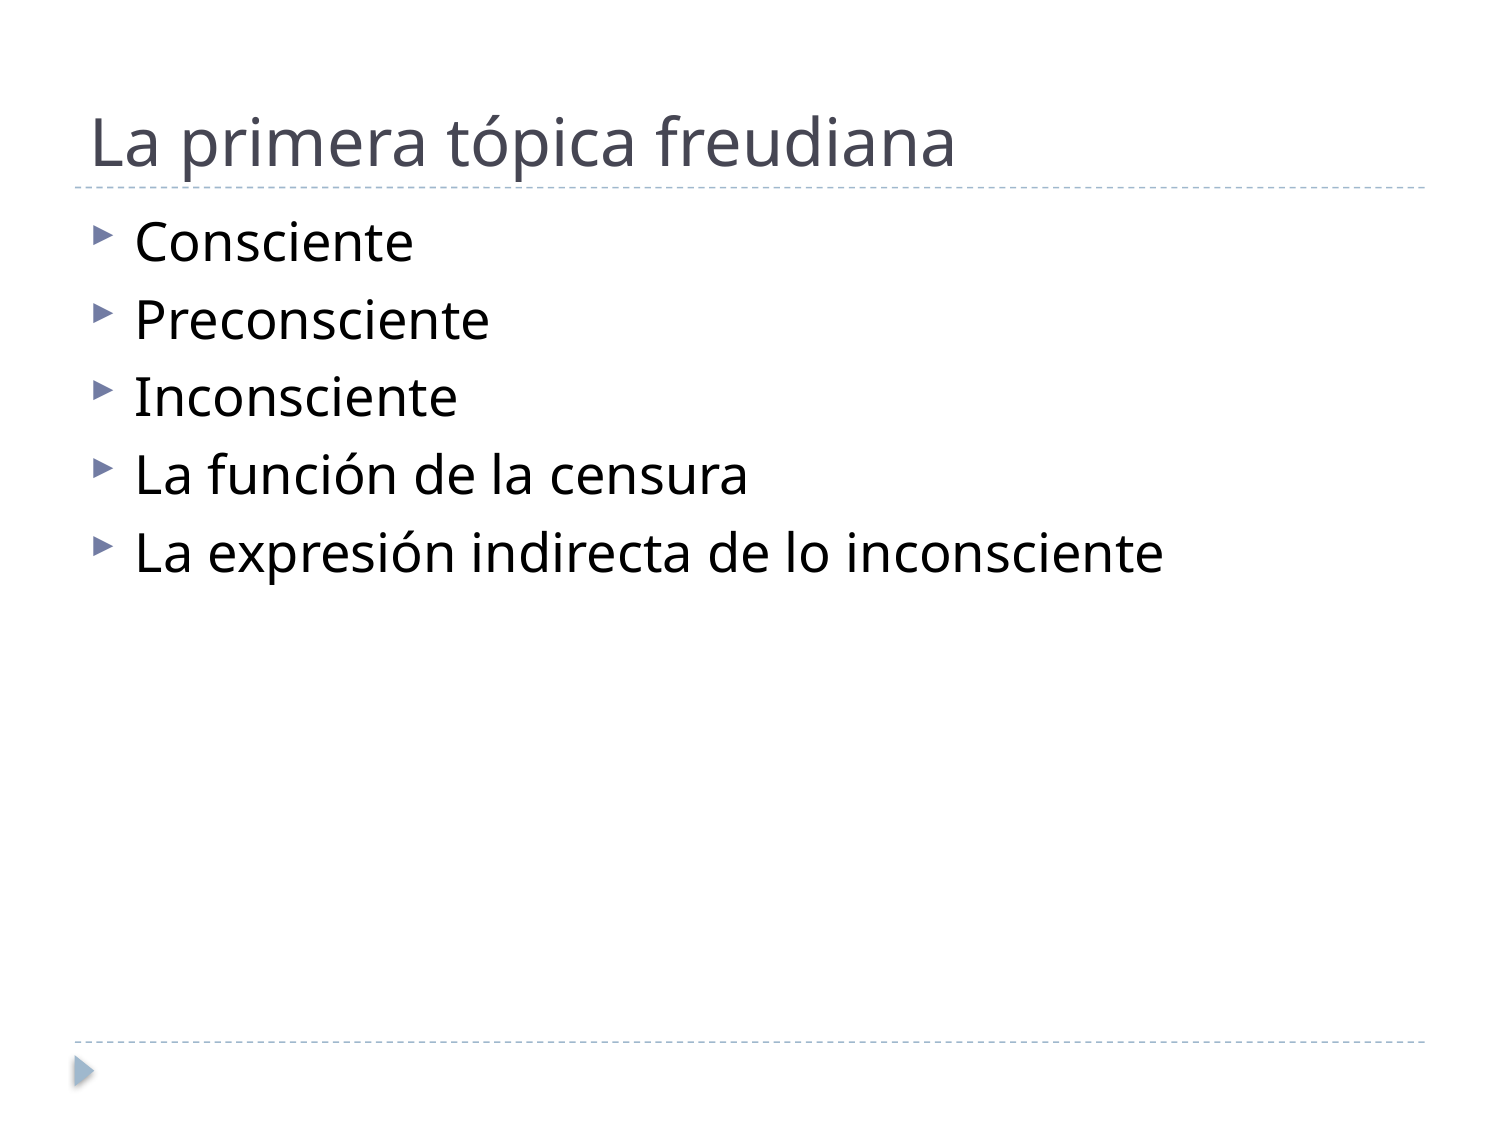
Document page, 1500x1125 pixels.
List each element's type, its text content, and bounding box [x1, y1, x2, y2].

list Consciente Preconsciente Inconsciente La función de la censura La expresión indirecta de lo inconsciente [75, 200, 1425, 1010]
title La primera tópica freudiana [75, 24, 1425, 188]
